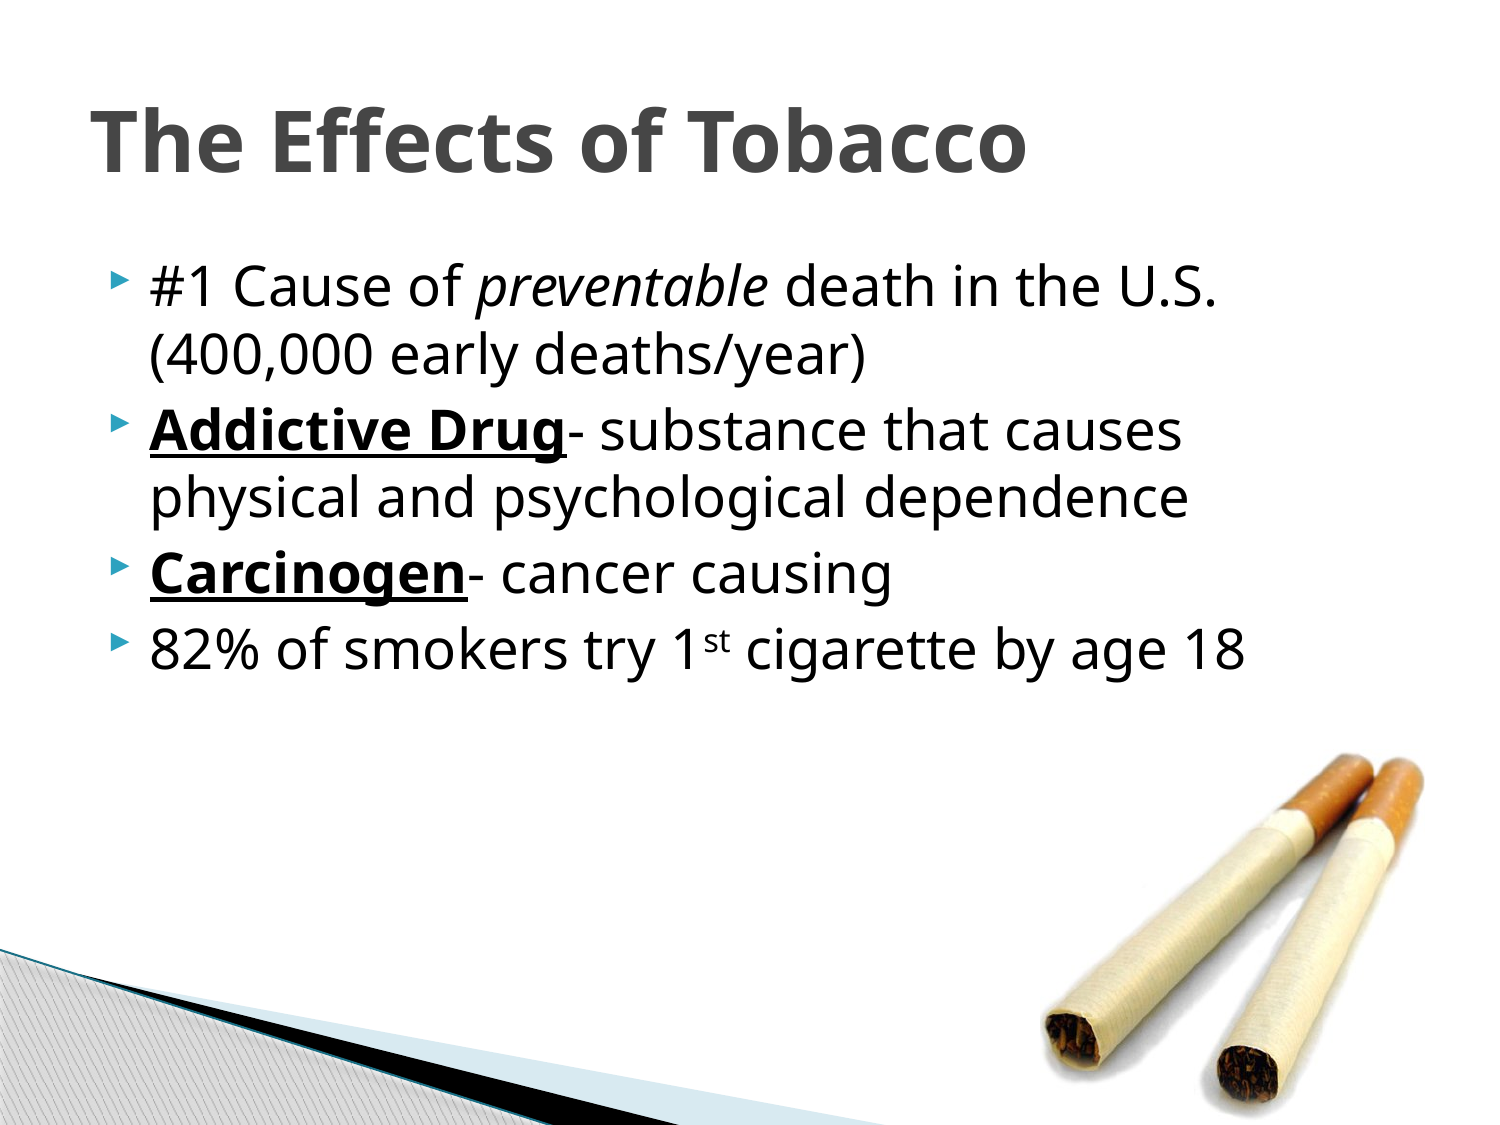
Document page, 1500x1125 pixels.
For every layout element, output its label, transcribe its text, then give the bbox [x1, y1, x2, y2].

title The Effects of Tobacco [75, 45, 1425, 233]
list #1 Cause of preventable death in the U.S. (400,000 early deaths/year) Addictive Drug- substance that causes physical and psychological dependence Carcinogen- cancer causing 82% of smokers try 1st cigarette by age 18 [75, 243, 1425, 986]
picture [1040, 749, 1426, 1125]
